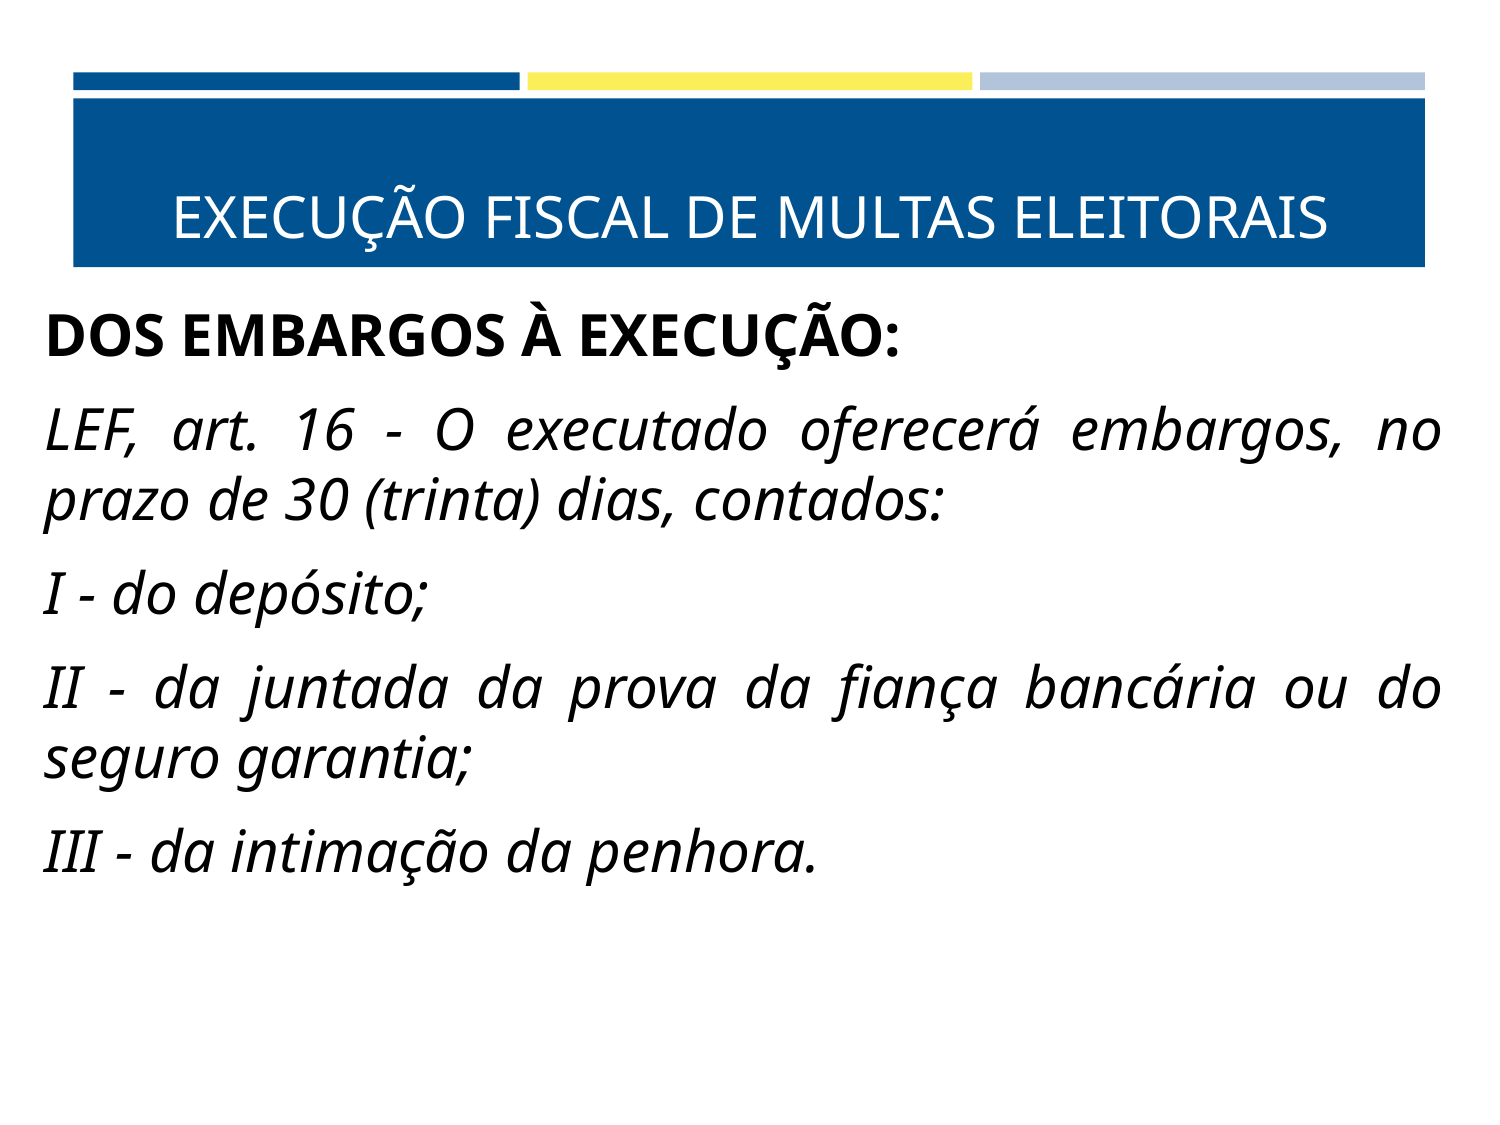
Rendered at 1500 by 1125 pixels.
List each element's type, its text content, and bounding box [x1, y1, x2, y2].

title EXECUÇÃO FISCAL DE MULTAS ELEITORAIS [95, 112, 1406, 259]
list DOS EMBARGOS À EXECUÇÃO: LEF, art. 16 - O executado oferecerá embargos, no prazo de 30 (trinta) dias, contados: I - do depósito; II - da juntada da prova da fiança bancária ou do seguro garantia; III - da intimação da penhora. [29, 290, 1459, 1094]
